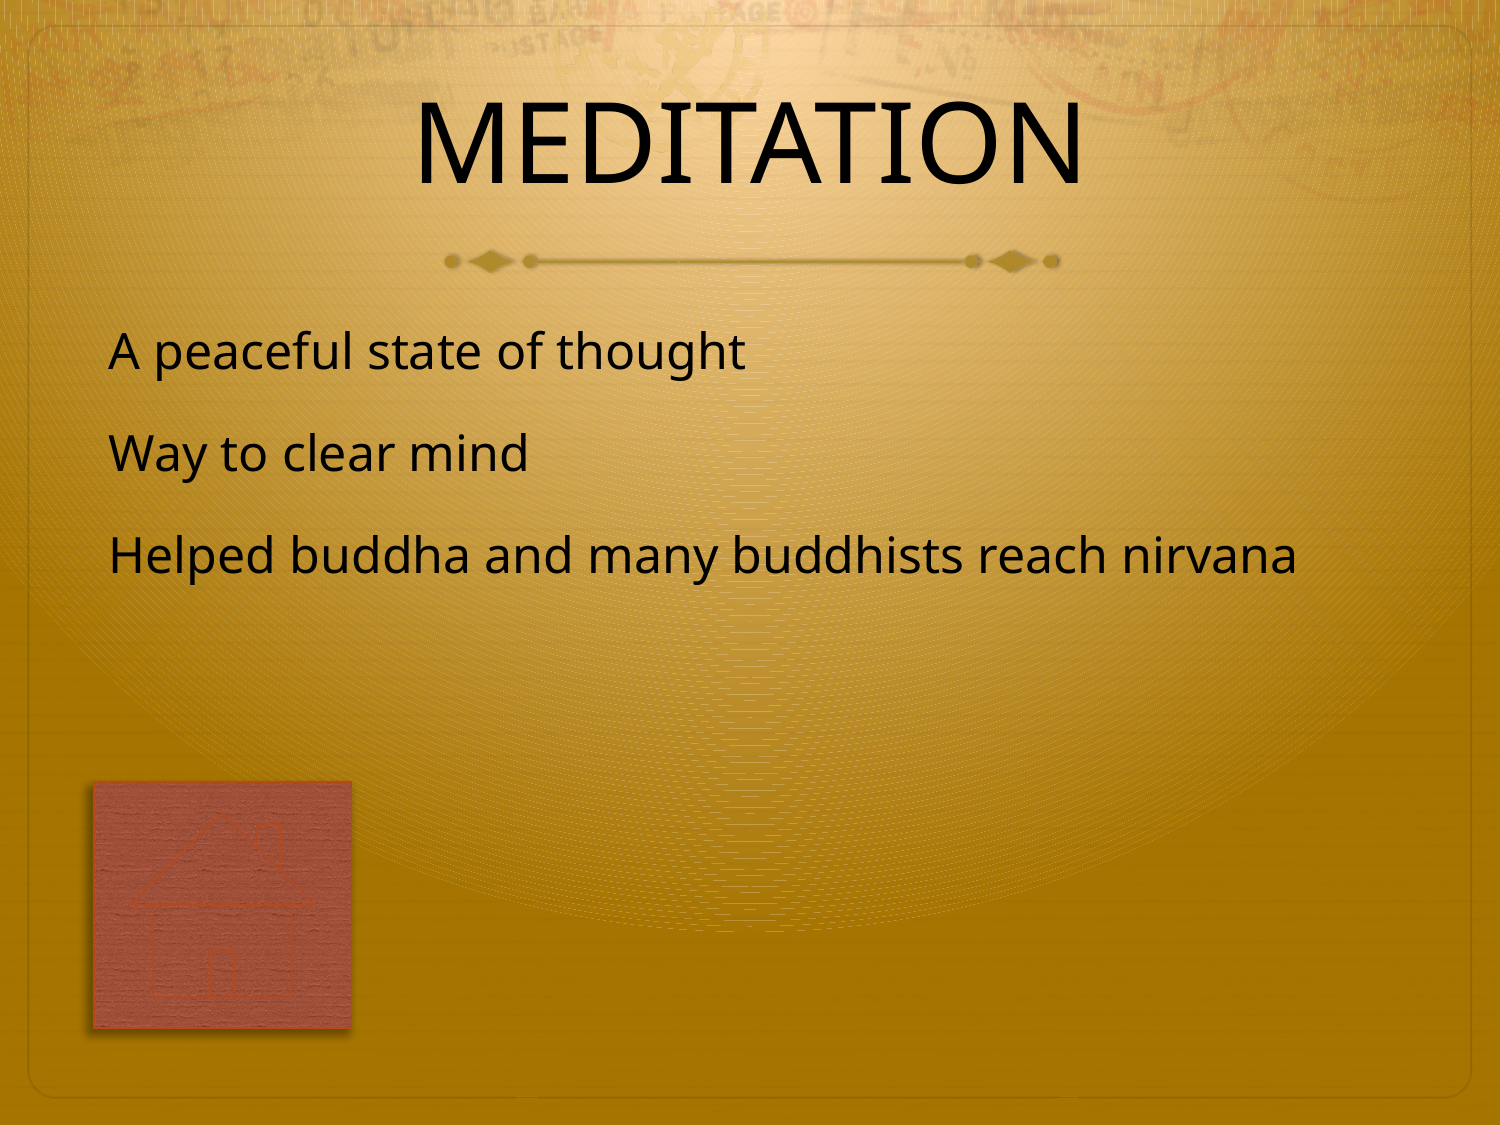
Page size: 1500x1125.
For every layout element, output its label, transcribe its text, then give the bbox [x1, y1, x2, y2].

picture [0, 0, 1500, 1125]
title MEDITATION [93, 45, 1407, 233]
list A peaceful state of thought Way to clear mind Helped buddha and many buddhists reach nirvana [93, 312, 1407, 988]
text_box [93, 781, 352, 1029]
